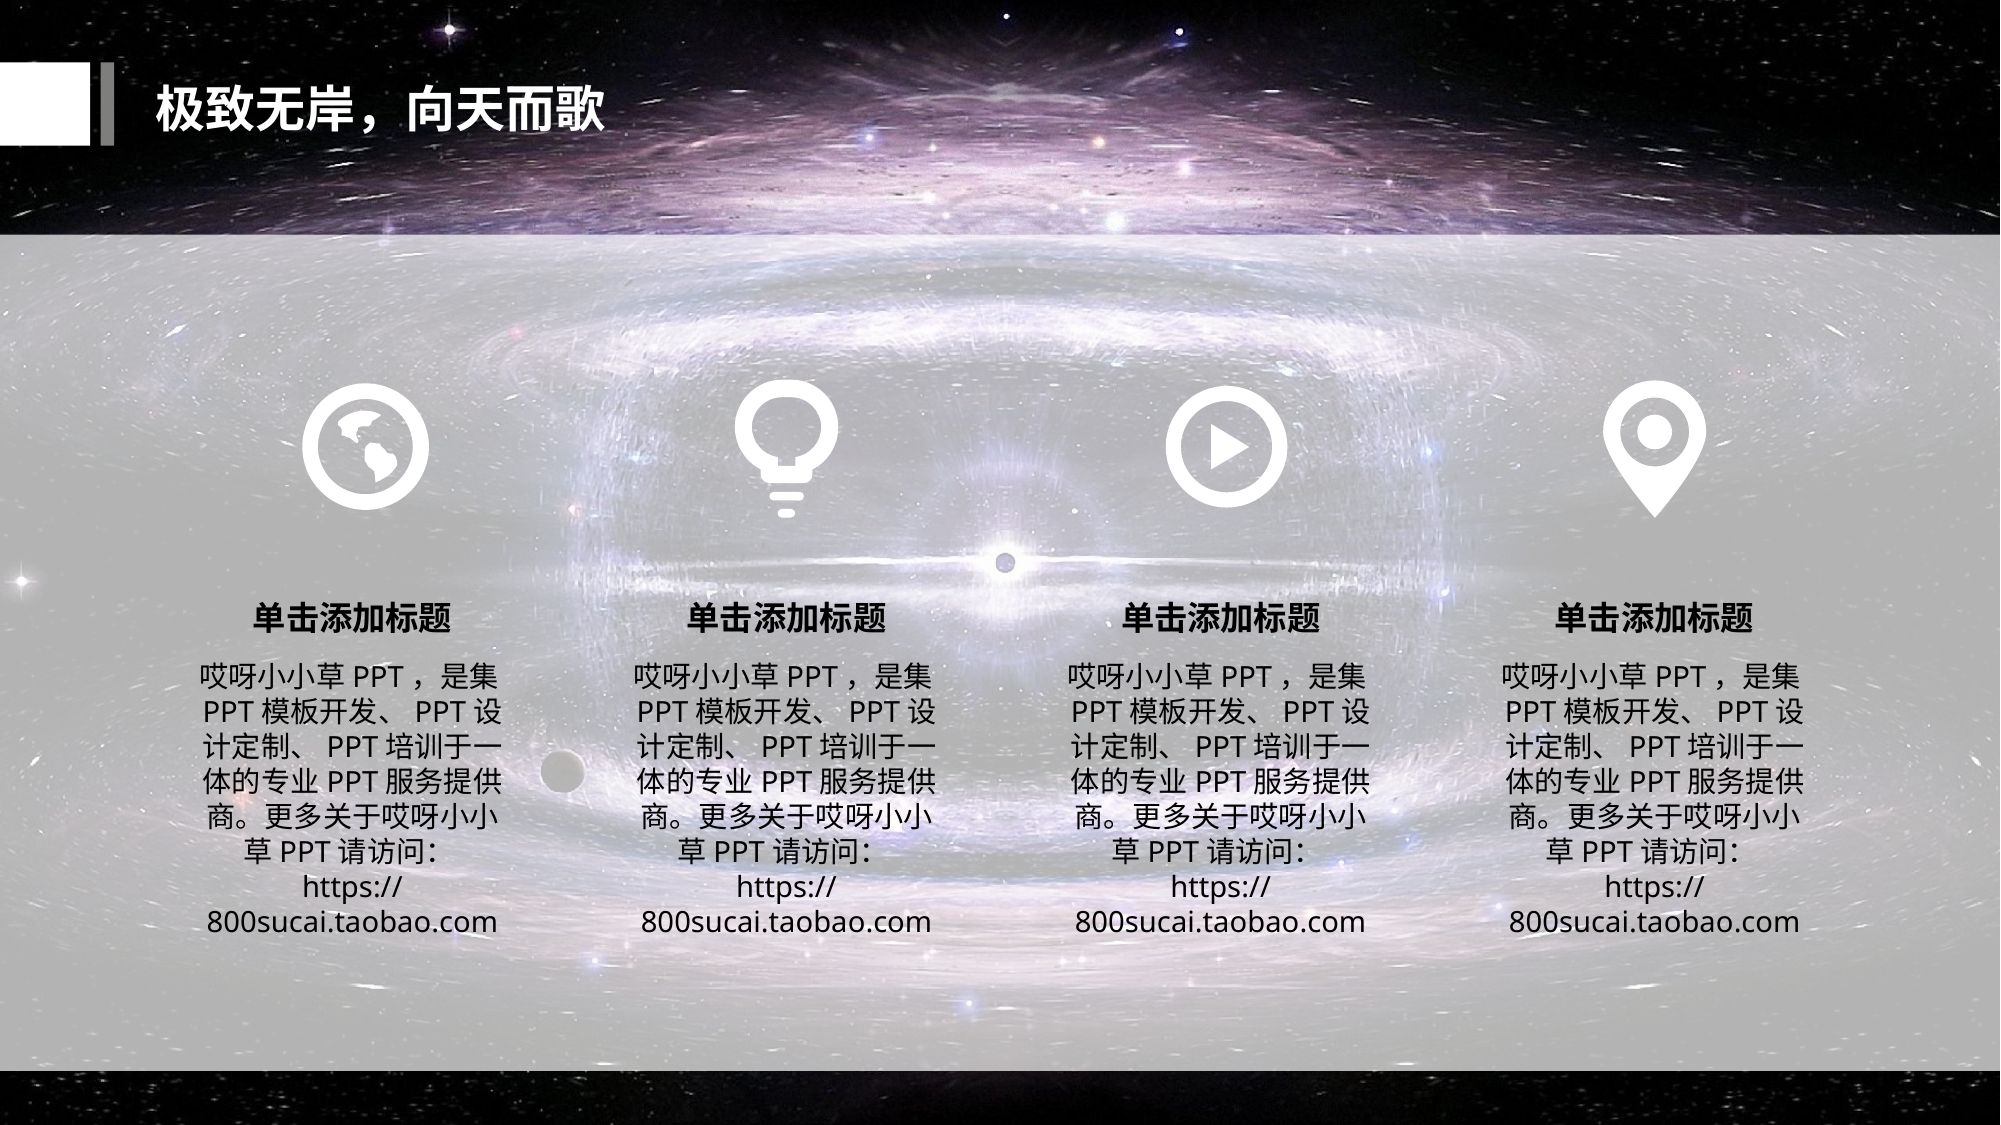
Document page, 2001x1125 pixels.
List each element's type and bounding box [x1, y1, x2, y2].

text_box [618, 379, 955, 950]
picture [0, 0, 2000, 1125]
text_box [0, 62, 115, 146]
text_box [1486, 380, 1823, 950]
text_box [1052, 385, 1390, 950]
text_box [184, 383, 521, 950]
